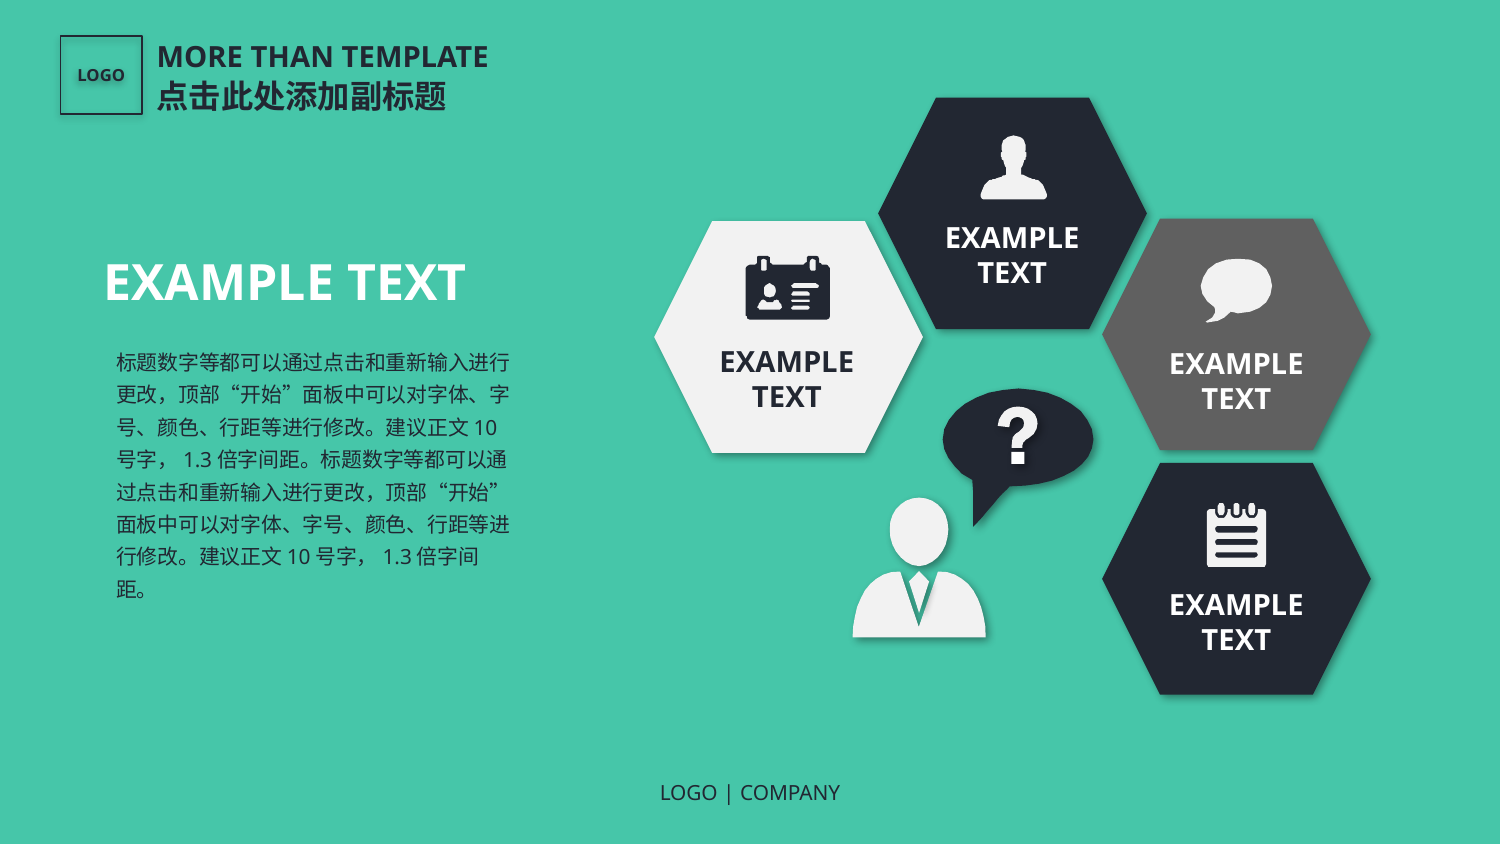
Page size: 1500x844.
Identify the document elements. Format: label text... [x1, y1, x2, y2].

text_box [1100, 460, 1373, 660]
text_box [942, 388, 1094, 527]
text_box [1144, 423, 1329, 453]
text_box [852, 571, 986, 638]
text_box EXAMPLE TEXT [916, 212, 1109, 298]
text_box [693, 421, 884, 455]
text_box [745, 255, 830, 320]
text_box [1011, 451, 1025, 464]
text_box MORE THAN TEMPLATE 点击此处添加副标题 [141, 26, 514, 123]
text_box [876, 95, 1149, 294]
text_box [1142, 664, 1331, 697]
text_box EXAMPLE TEXT [88, 225, 482, 318]
text_box [909, 571, 930, 613]
text_box [918, 298, 1107, 332]
text_box EXAMPLE TEXT [1140, 337, 1333, 423]
text_box [997, 406, 1038, 448]
text_box 标题数字等都可以通过点击和重新输入进行更改，顶部“开始”面板中可以对字体、字号、颜色、行距等进行修改。建议正文10号字，1.3倍字间距。标题数字等都可以通过点击和重新输入进行更改，顶部“开始”面板中可以对字体、字号、颜色、行距等进行修改。建议正文10号字，1.3倍字间距。 [101, 334, 535, 609]
text_box [889, 497, 949, 567]
text_box [1200, 258, 1273, 323]
text_box EXAMPLE TEXT [690, 335, 884, 421]
text_box [1100, 216, 1373, 415]
text_box [1206, 503, 1267, 567]
text_box LOGO [60, 35, 143, 115]
text_box [652, 219, 925, 420]
text_box LOGO | COMPANY [588, 777, 912, 812]
text_box [980, 135, 1047, 200]
text_box EXAMPLE TEXT [1140, 578, 1333, 664]
